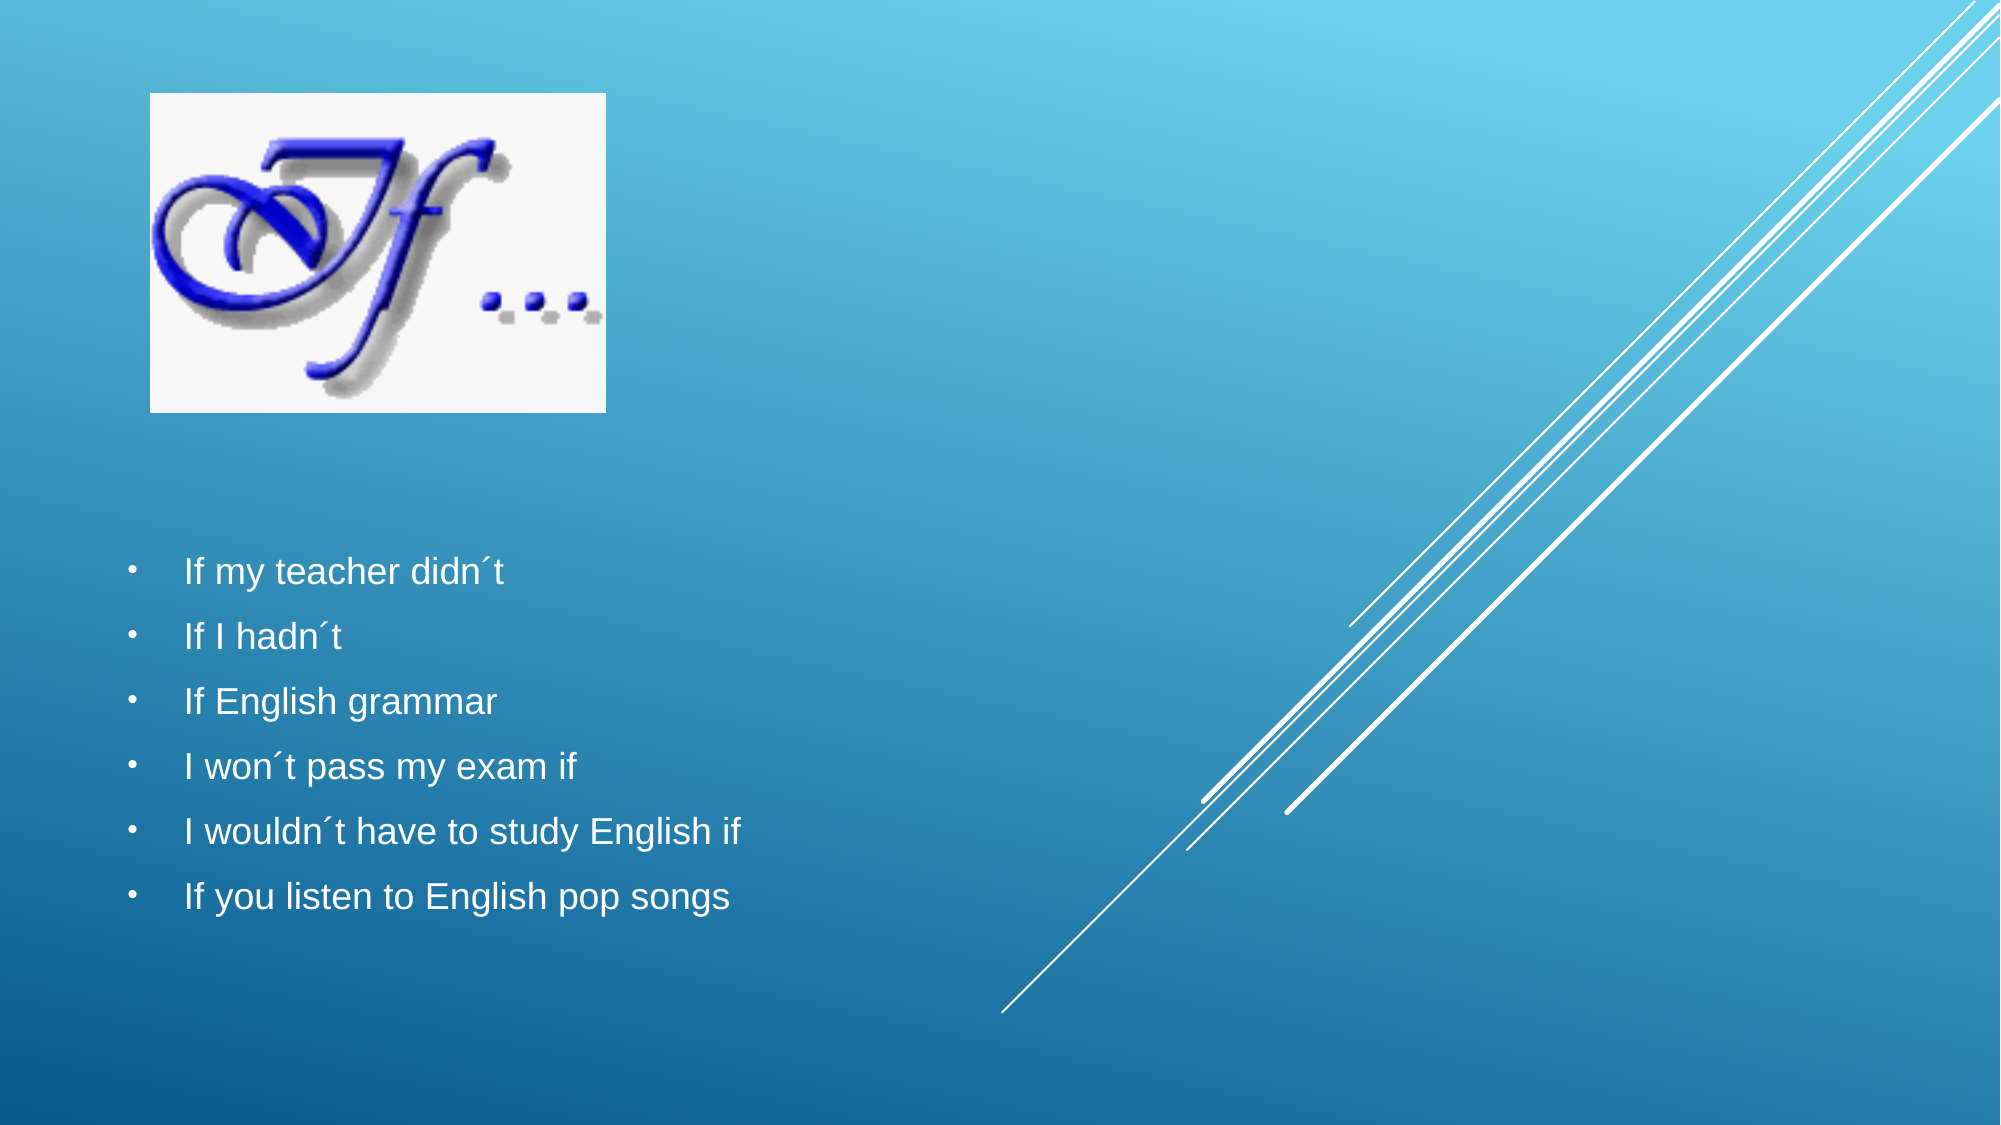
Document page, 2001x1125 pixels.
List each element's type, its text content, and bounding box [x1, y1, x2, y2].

picture [150, 92, 607, 413]
subtitle If my teacher didn´t If I hadn´t If English grammar I won´t pass my exam if I wouldn´t have to study English if If you listen to English pop songs [112, 539, 1163, 950]
